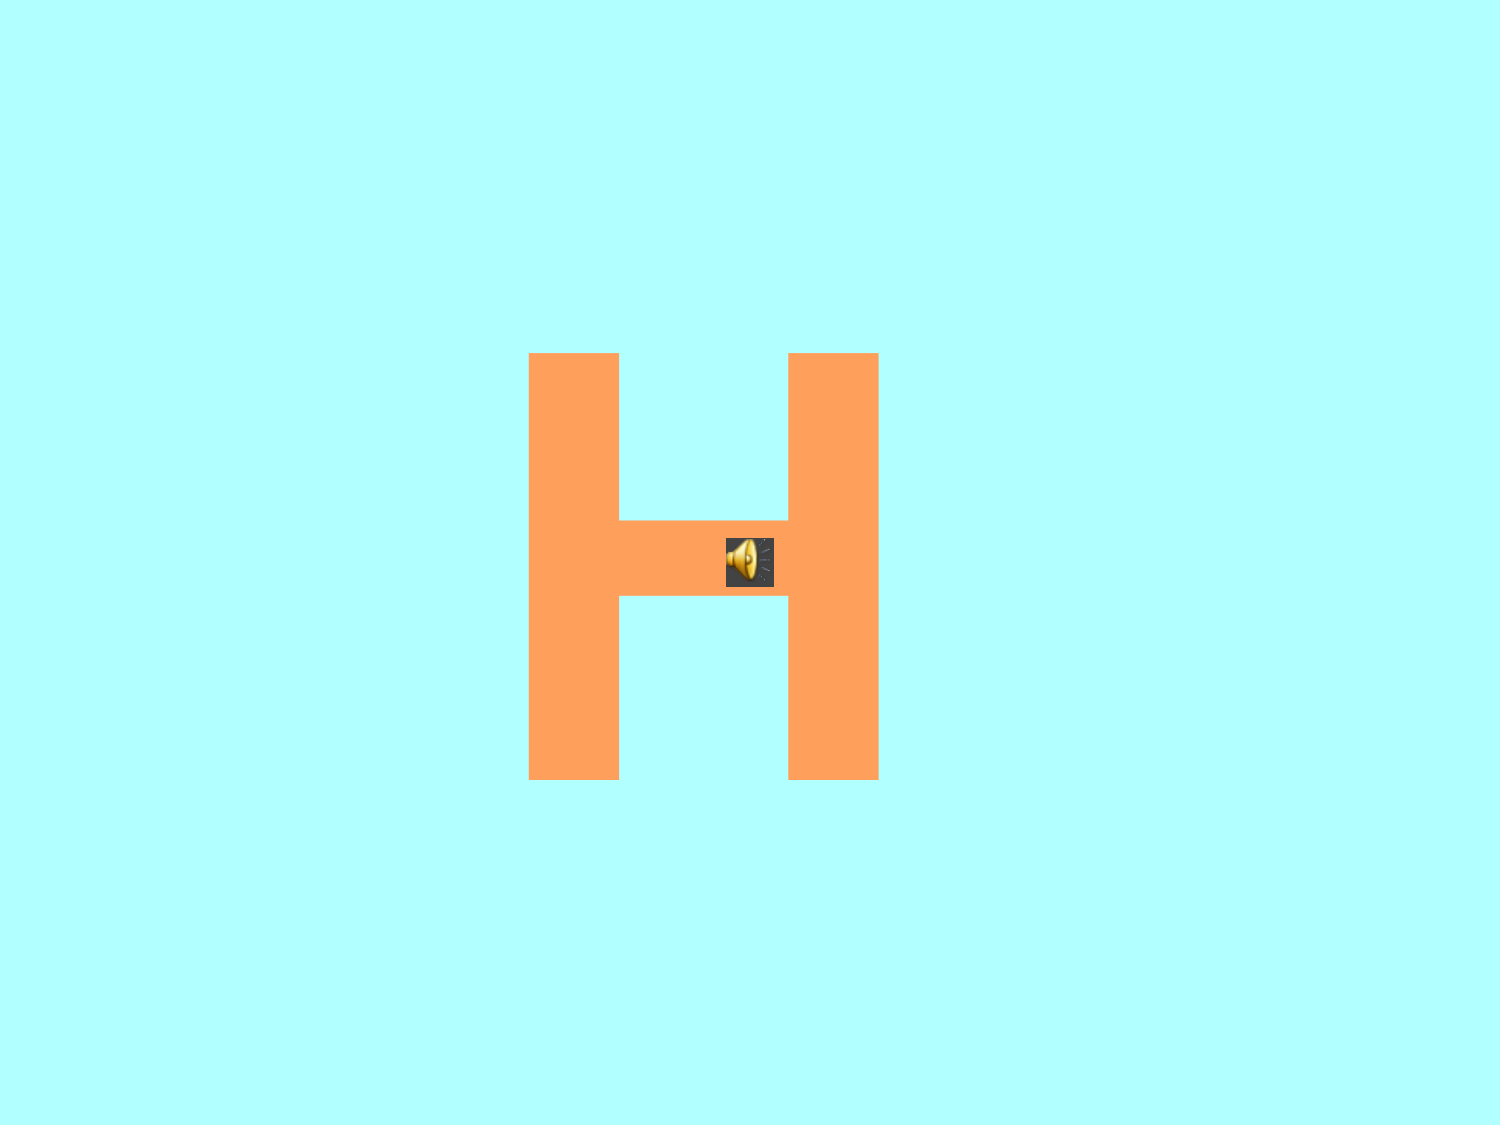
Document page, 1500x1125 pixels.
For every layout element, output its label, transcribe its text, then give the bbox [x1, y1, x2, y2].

text_box H [460, 174, 949, 908]
picture [724, 537, 776, 588]
